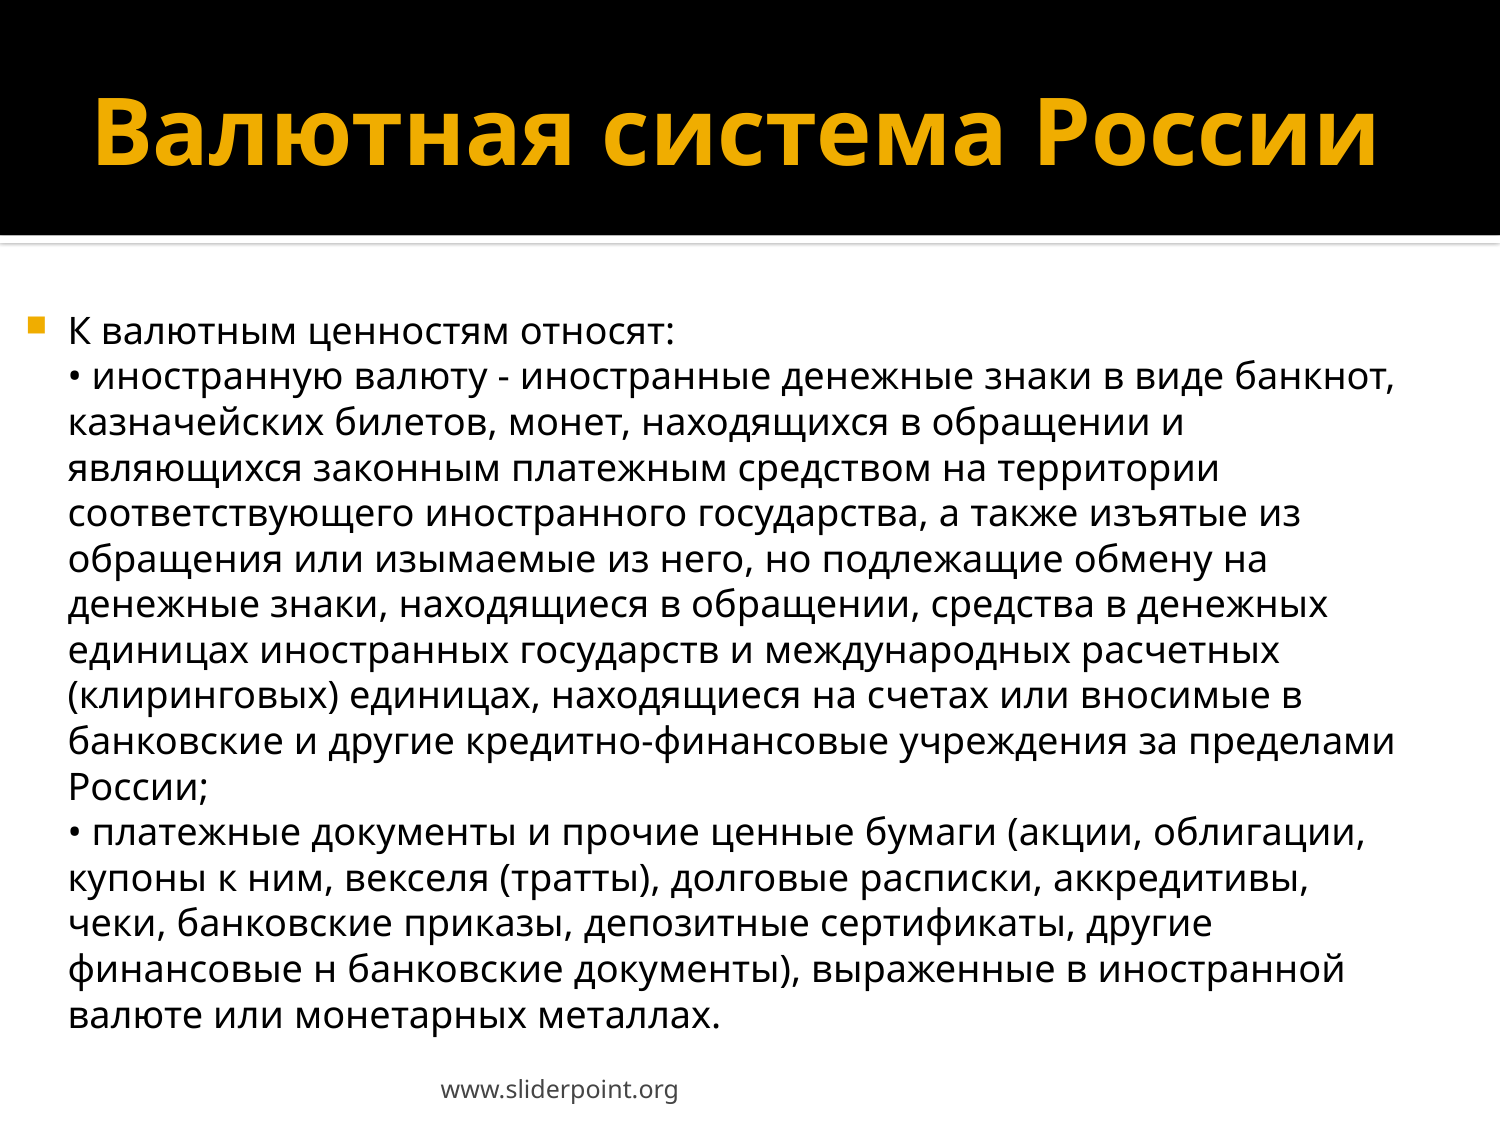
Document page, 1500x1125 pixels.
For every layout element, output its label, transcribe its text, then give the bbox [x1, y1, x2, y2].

list К валютным ценностям относят: • иностранную валюту - иностранные денежные знаки в виде банкнот, казначейских билетов, монет, находящихся в обращении и являющихся законным платежным средством на территории соответствующего иностранного государства, а также изъятые из обращения или изымаемые из него, но подлежащие обмену на денежные знаки, находящиеся в обращении, средства в денежных единицах иностранных государств и международных расчетных (клиринговых) единицах, находящиеся на счетах или вносимые в банковские и другие кредитно-финансовые учреждения за пределами России; • платежные документы и прочие ценные бумаги (акции, облигации, купоны к ним, векселя (тратты), долговые расписки, аккредитивы, чеки, банковские приказы, депозитные сертификаты, другие финансовые н банковские документы), выраженные в иностранной валюте или монетарных металлах. [0, 291, 1425, 1050]
footer www.sliderpoint.org [433, 1062, 1337, 1108]
title Валютная система России [75, 25, 1425, 231]
